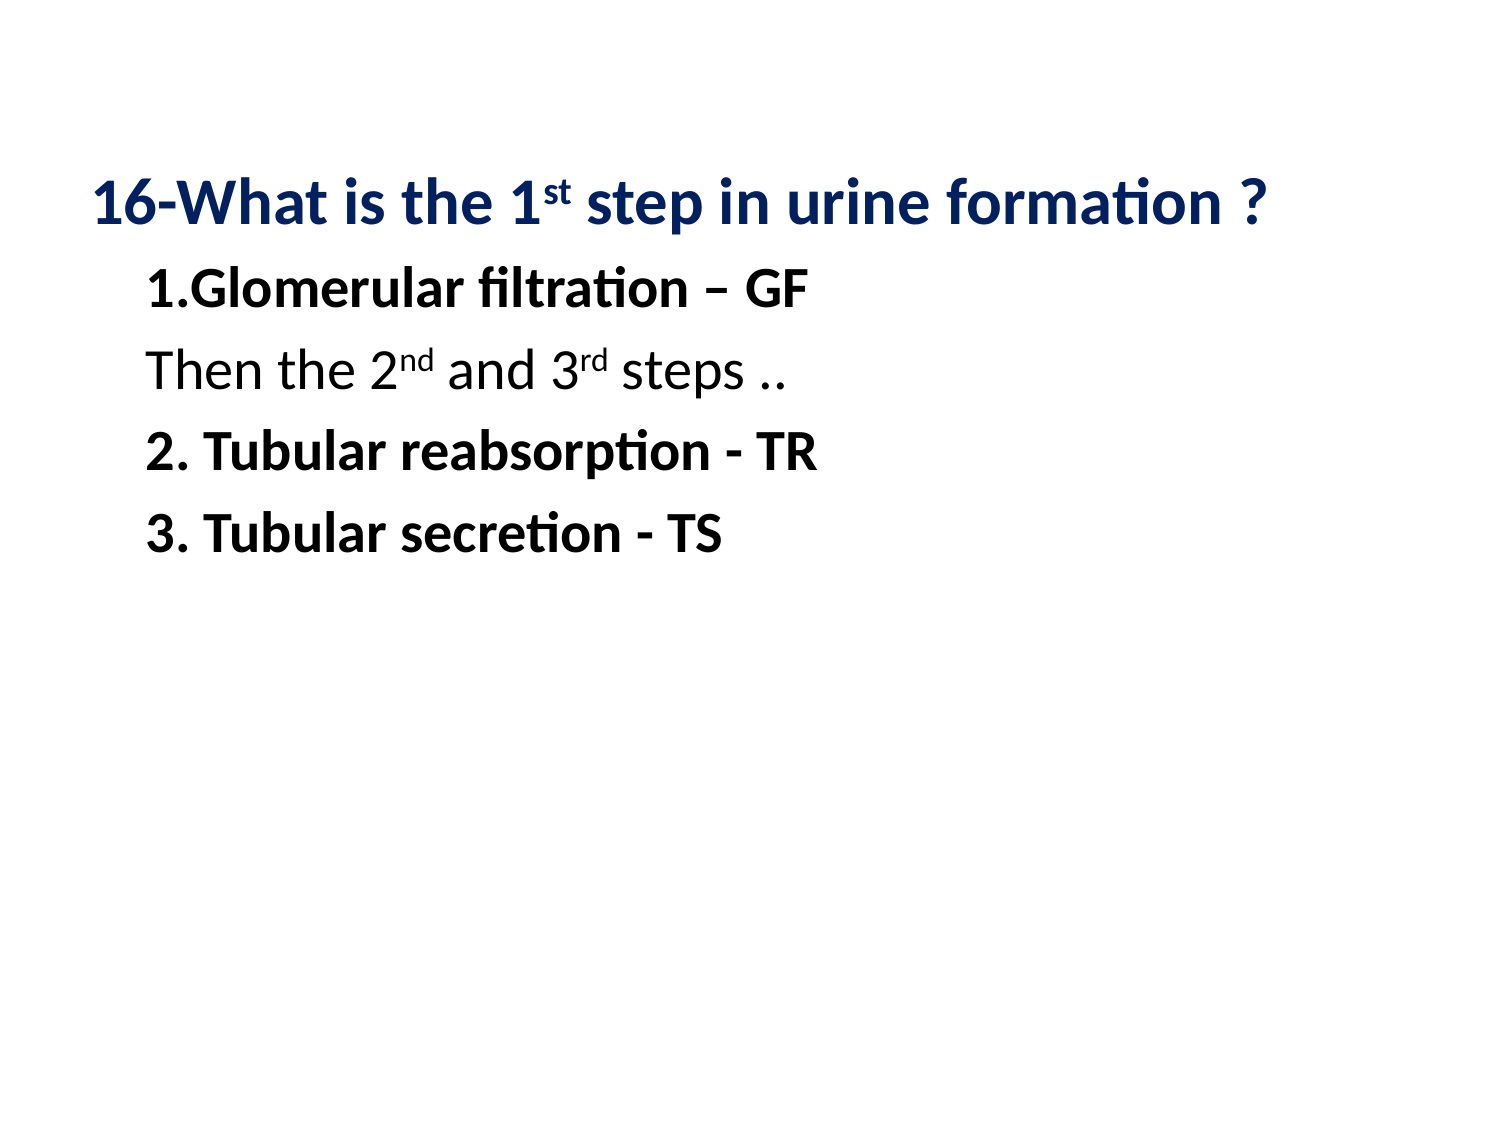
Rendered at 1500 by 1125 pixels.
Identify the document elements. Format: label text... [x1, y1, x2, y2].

list 16-What is the 1st step in urine formation ? Glomerular filtration – GF Then the 2nd and 3rd steps .. 2. Tubular reabsorption - TR 3. Tubular secretion - TS [75, 149, 1425, 1005]
